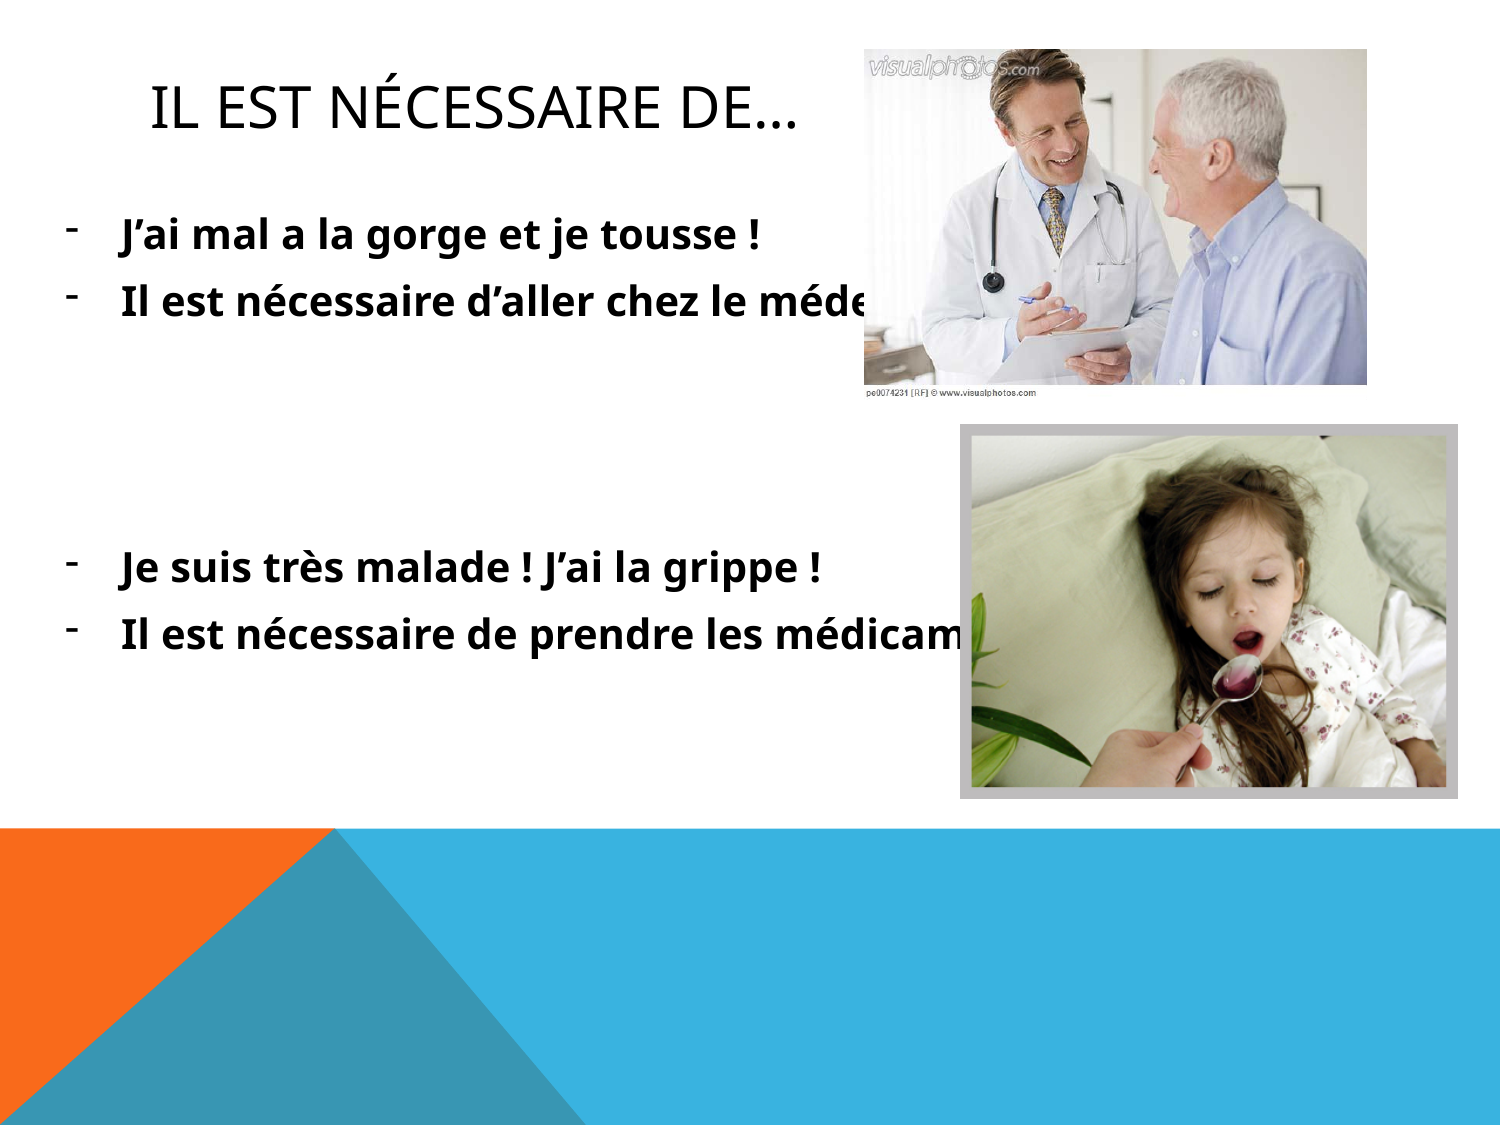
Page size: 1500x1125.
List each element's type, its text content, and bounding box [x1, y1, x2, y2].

picture [863, 49, 1367, 401]
list J’ai mal a la gorge et je tousse ! Il est nécessaire d’aller chez le médecin. Je suis très malade ! J’ai la grippe ! Il est nécessaire de prendre les médicaments. [50, 200, 1284, 788]
title Il est nécessaire de… [135, 60, 858, 150]
picture [959, 424, 1458, 799]
